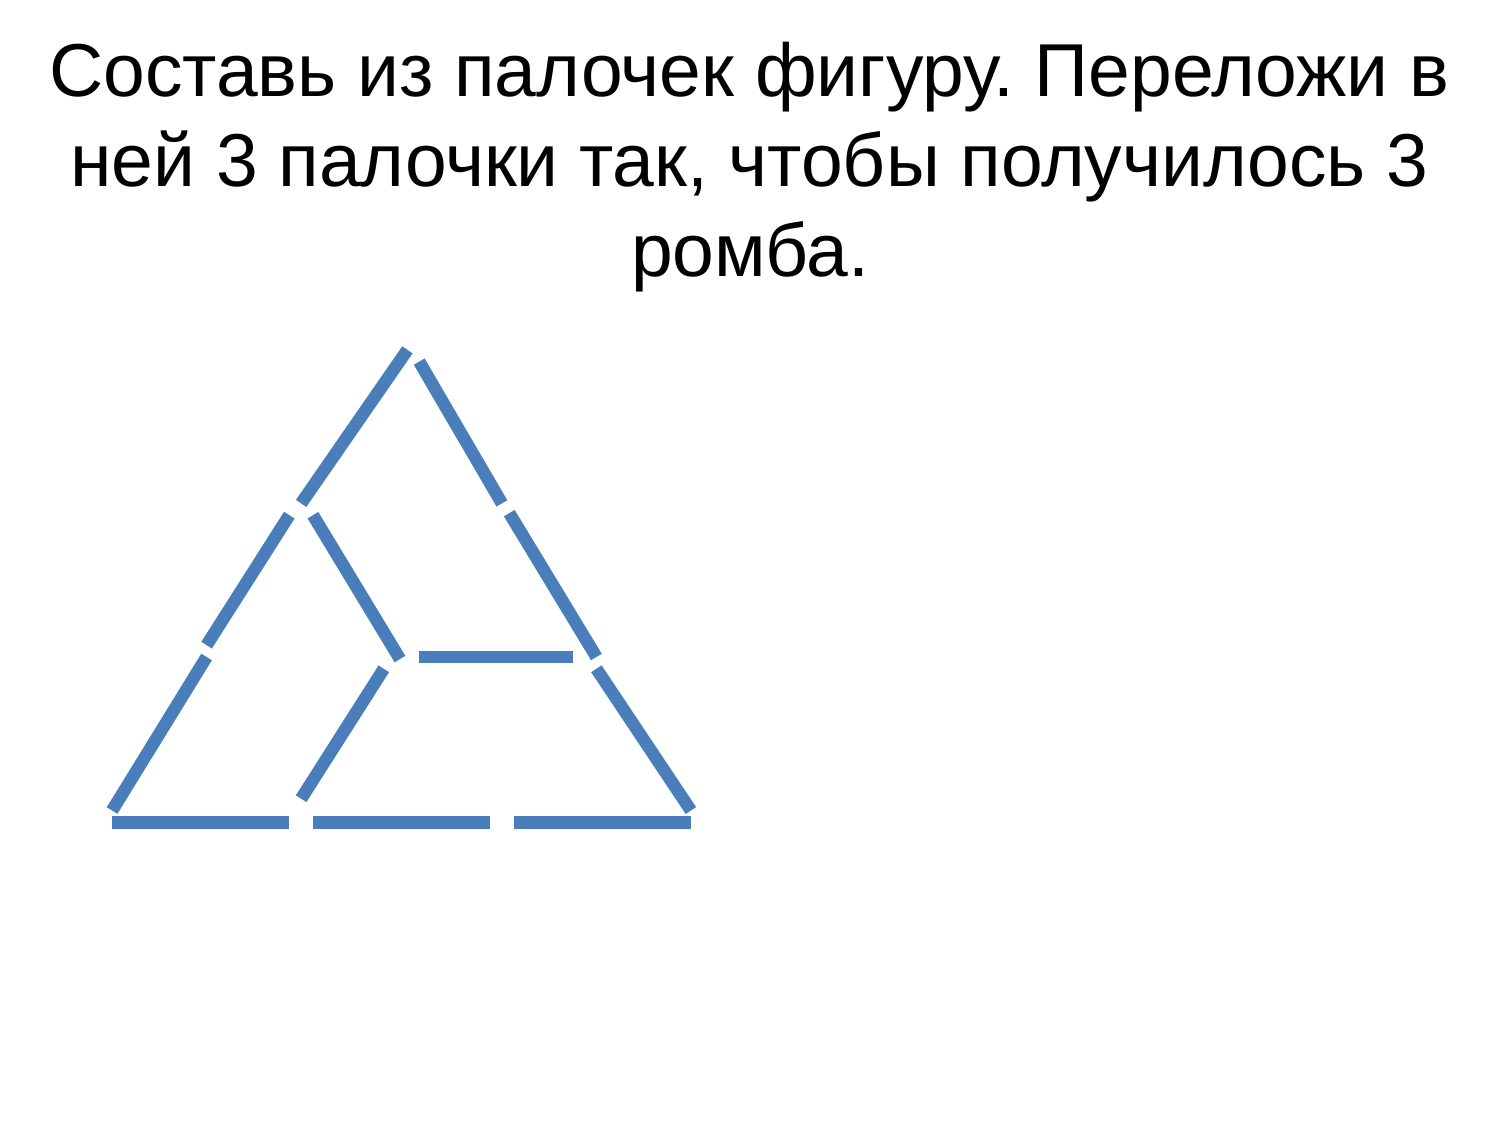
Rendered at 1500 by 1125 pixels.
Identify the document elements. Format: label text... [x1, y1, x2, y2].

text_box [300, 349, 408, 504]
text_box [596, 668, 692, 811]
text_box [509, 512, 597, 658]
title Составь из палочек фигуру. Переложи в ней 3 палочки так, чтобы получилось 3 ромба. [17, 45, 1483, 268]
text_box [111, 656, 207, 811]
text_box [300, 668, 384, 799]
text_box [418, 361, 503, 504]
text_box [312, 514, 401, 660]
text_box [206, 514, 290, 646]
